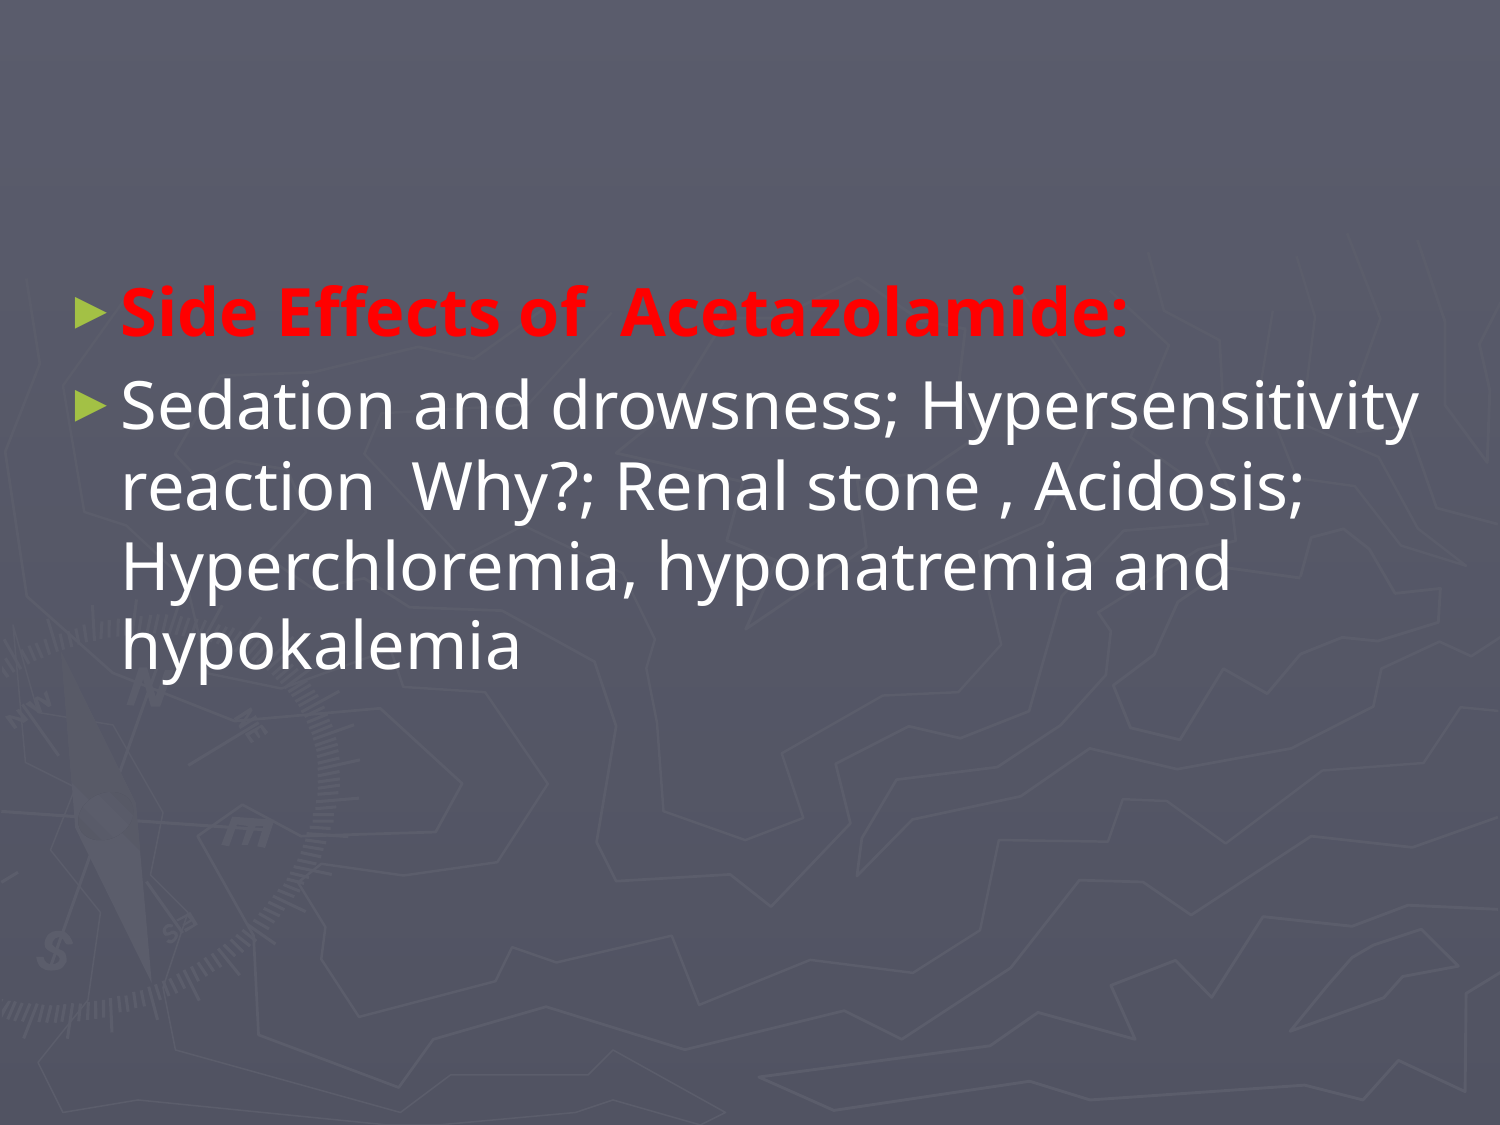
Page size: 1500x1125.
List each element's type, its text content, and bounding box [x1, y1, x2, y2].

list Side Effects of Acetazolamide: Sedation and drowsness; Hypersensitivity reaction Why?; Renal stone , Acidosis; Hyperchloremia, hyponatremia and hypokalemia [49, 262, 1451, 1001]
